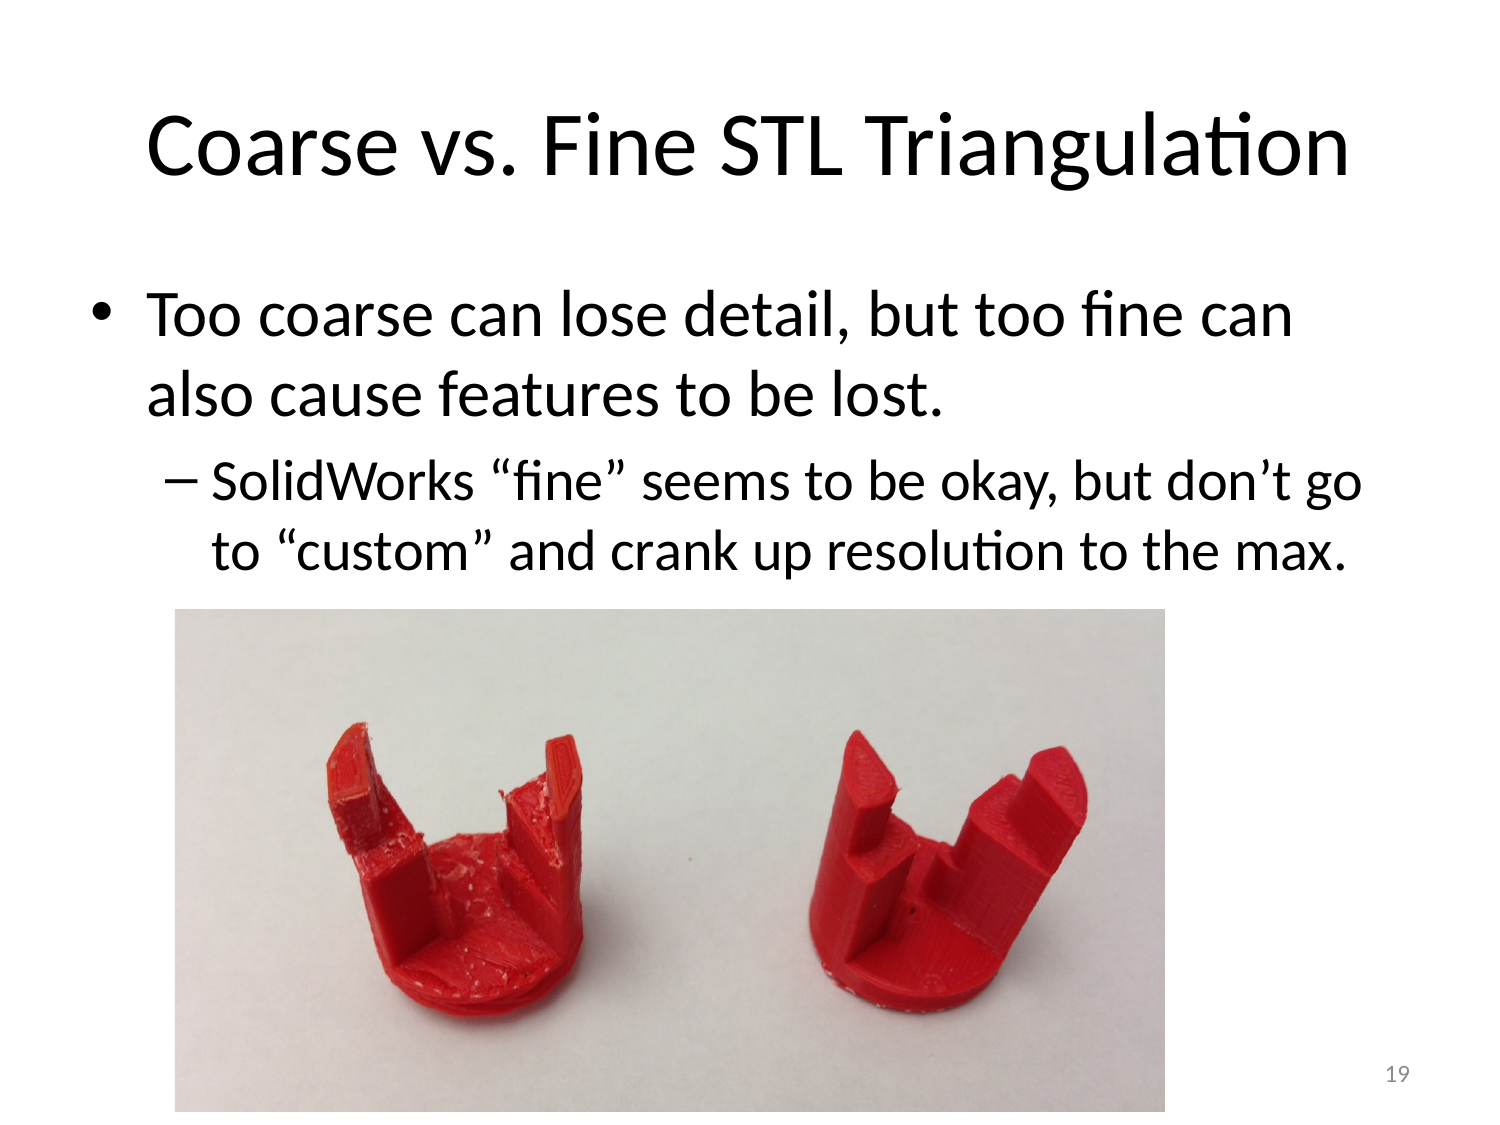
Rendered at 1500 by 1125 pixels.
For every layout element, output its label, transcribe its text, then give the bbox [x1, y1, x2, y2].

slide_number 19 [1170, 1042, 1425, 1103]
picture [174, 609, 1166, 1112]
title Coarse vs. Fine STL Triangulation [75, 45, 1425, 233]
list Too coarse can lose detail, but too fine can also cause features to be lost. SolidWorks “fine” seems to be okay, but don’t go to “custom” and crank up resolution to the max. [75, 262, 1425, 1005]
